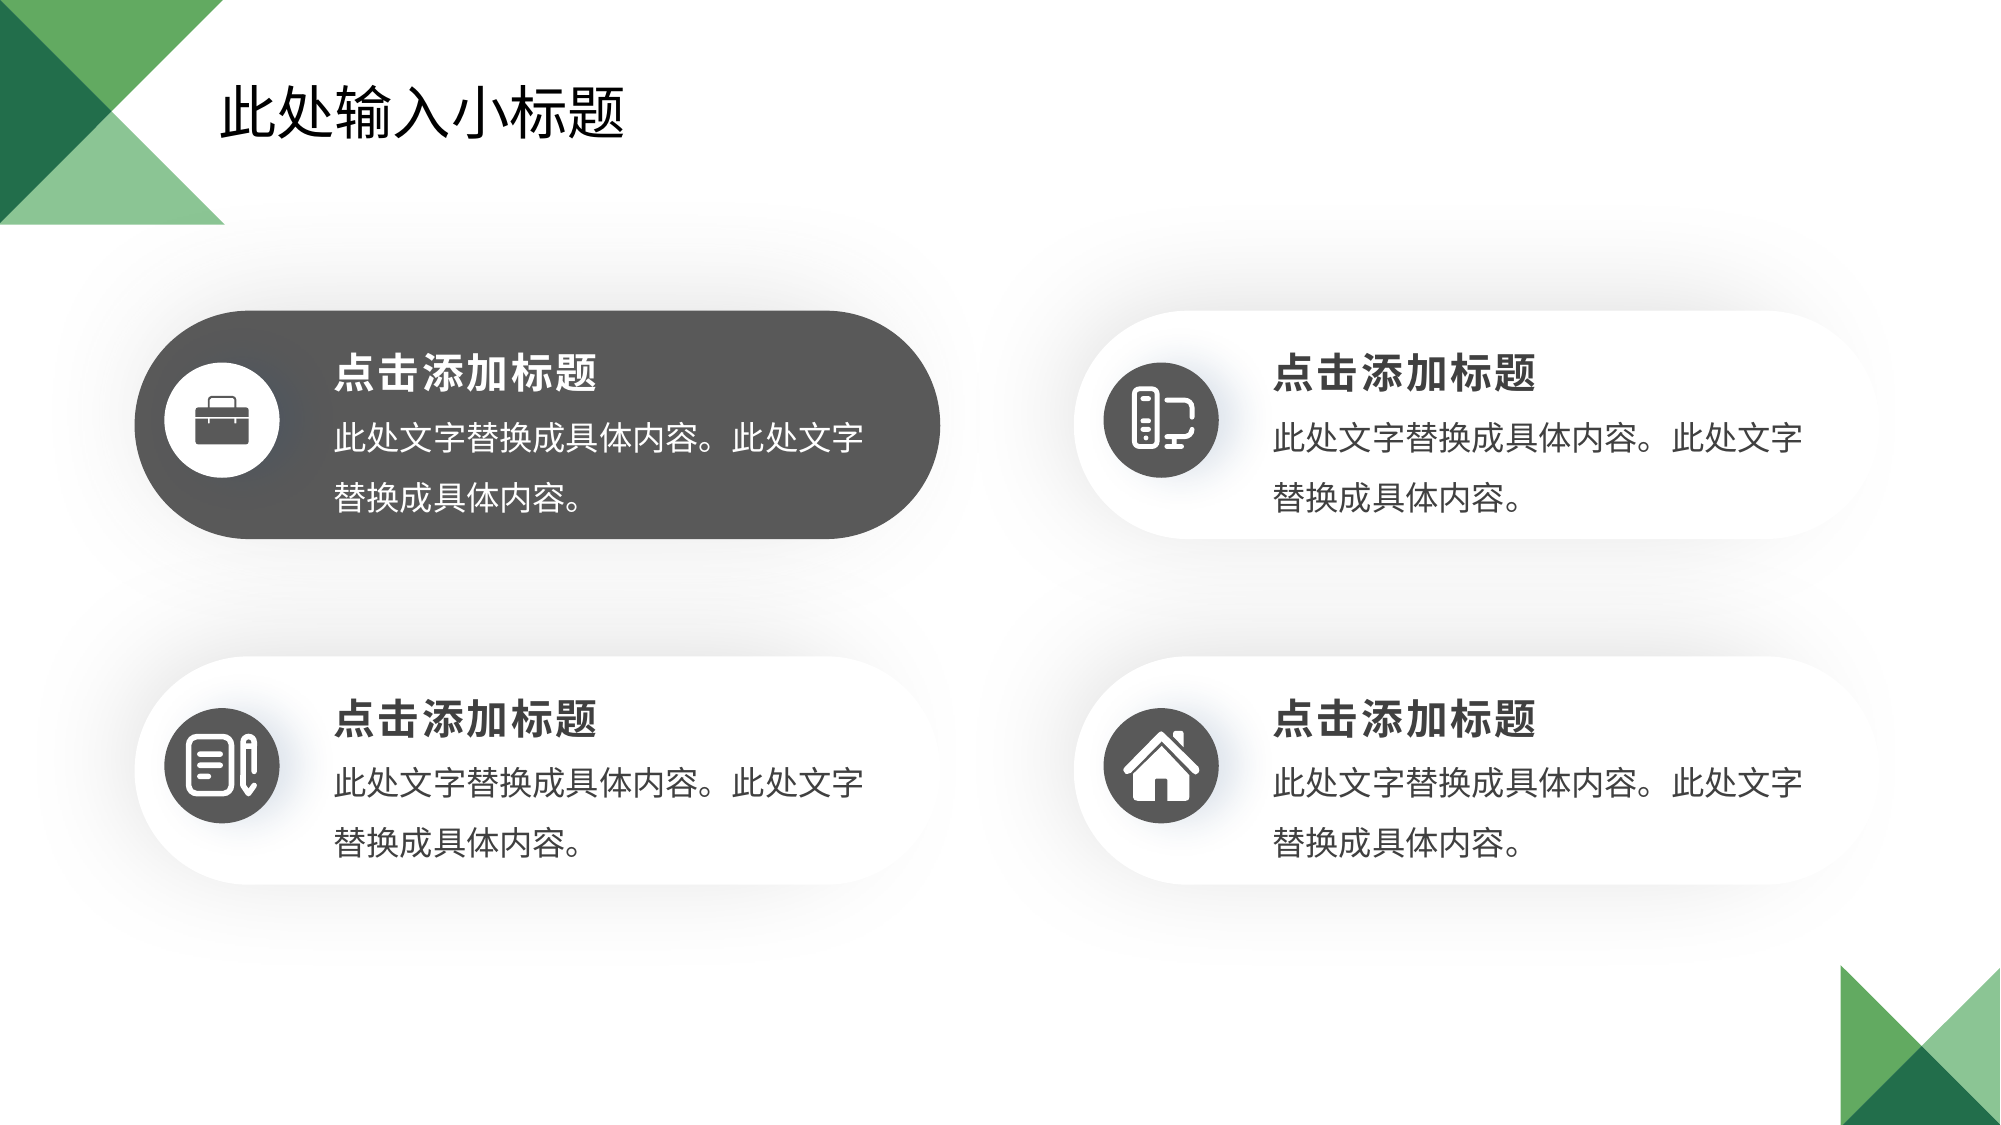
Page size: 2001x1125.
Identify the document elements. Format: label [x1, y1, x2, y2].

text_box [134, 310, 941, 540]
text_box [0, 0, 2000, 1125]
text_box [1073, 656, 1880, 885]
text_box [134, 656, 941, 885]
text_box [1073, 310, 1880, 540]
